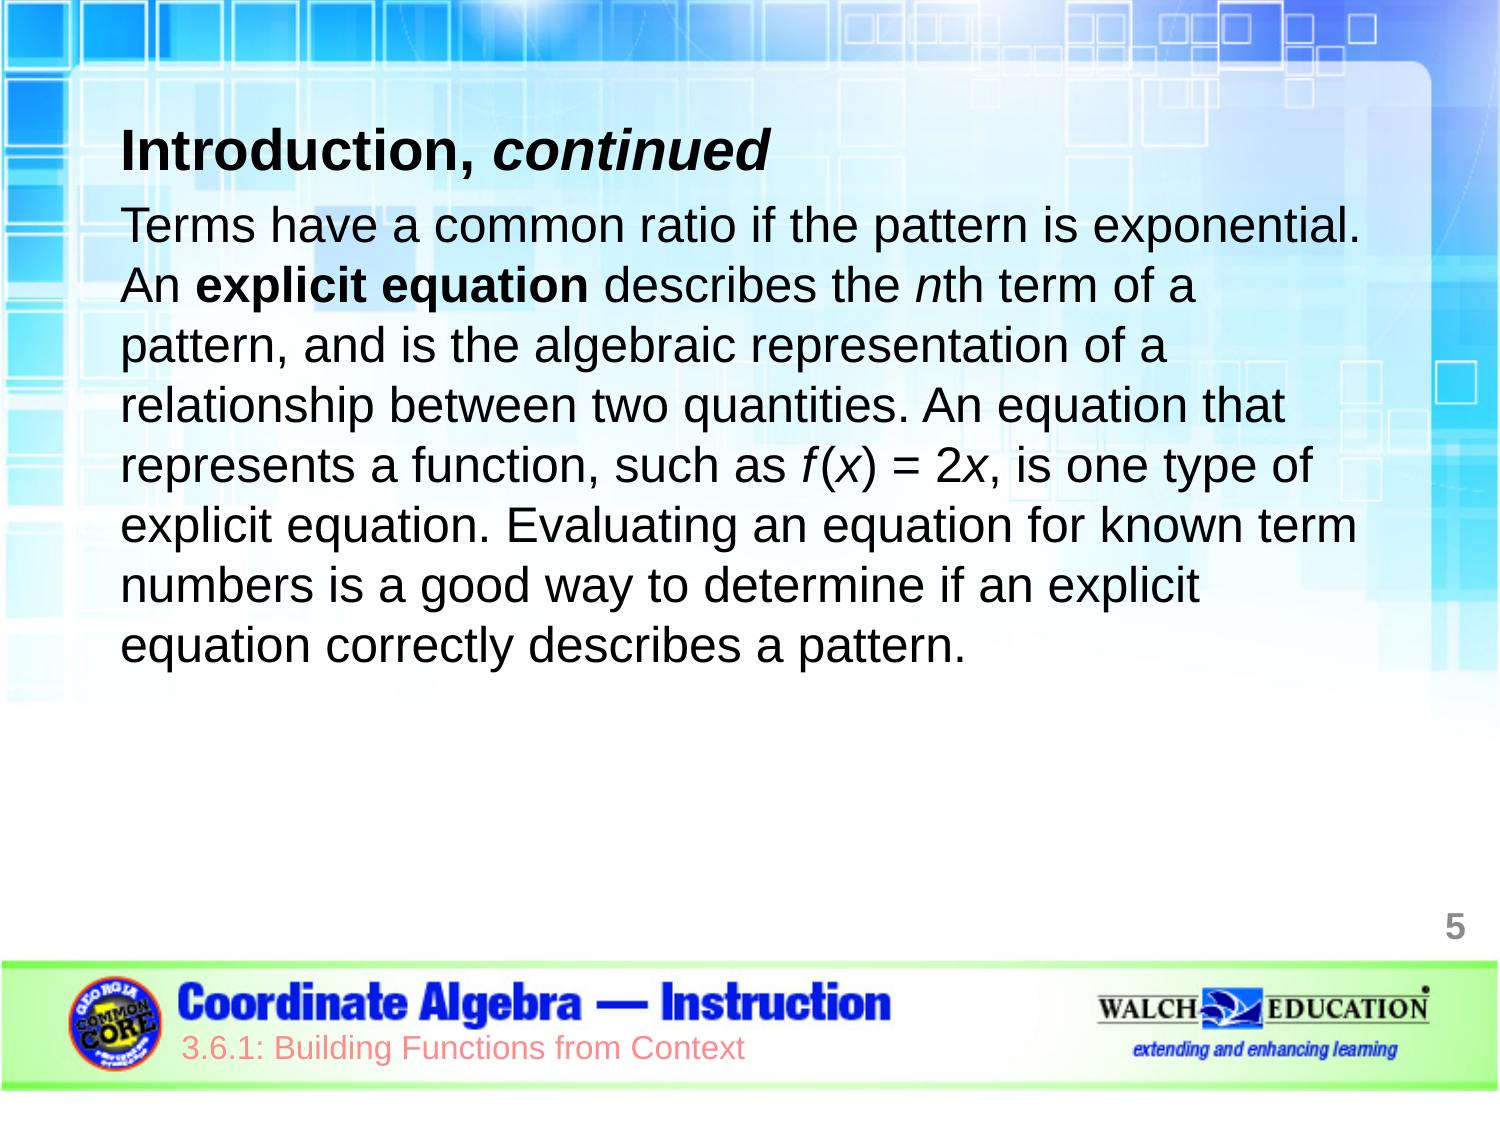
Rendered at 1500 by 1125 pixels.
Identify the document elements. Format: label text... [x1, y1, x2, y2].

subtitle Introduction, continued Terms have a common ratio if the pattern is exponential. An explicit equation describes the nth term of a pattern, and is the algebraic representation of a relationship between two quantities. An equation that represents a function, such as f (x) = 2x, is one type of explicit equation. Evaluating an equation for known term numbers is a good way to determine if an explicit equation correctly describes a pattern. [105, 105, 1394, 925]
slide_number 5 [1361, 901, 1481, 949]
footer 3.6.1: Building Functions from Context [166, 1024, 1080, 1069]
picture [1, 0, 1500, 1091]
